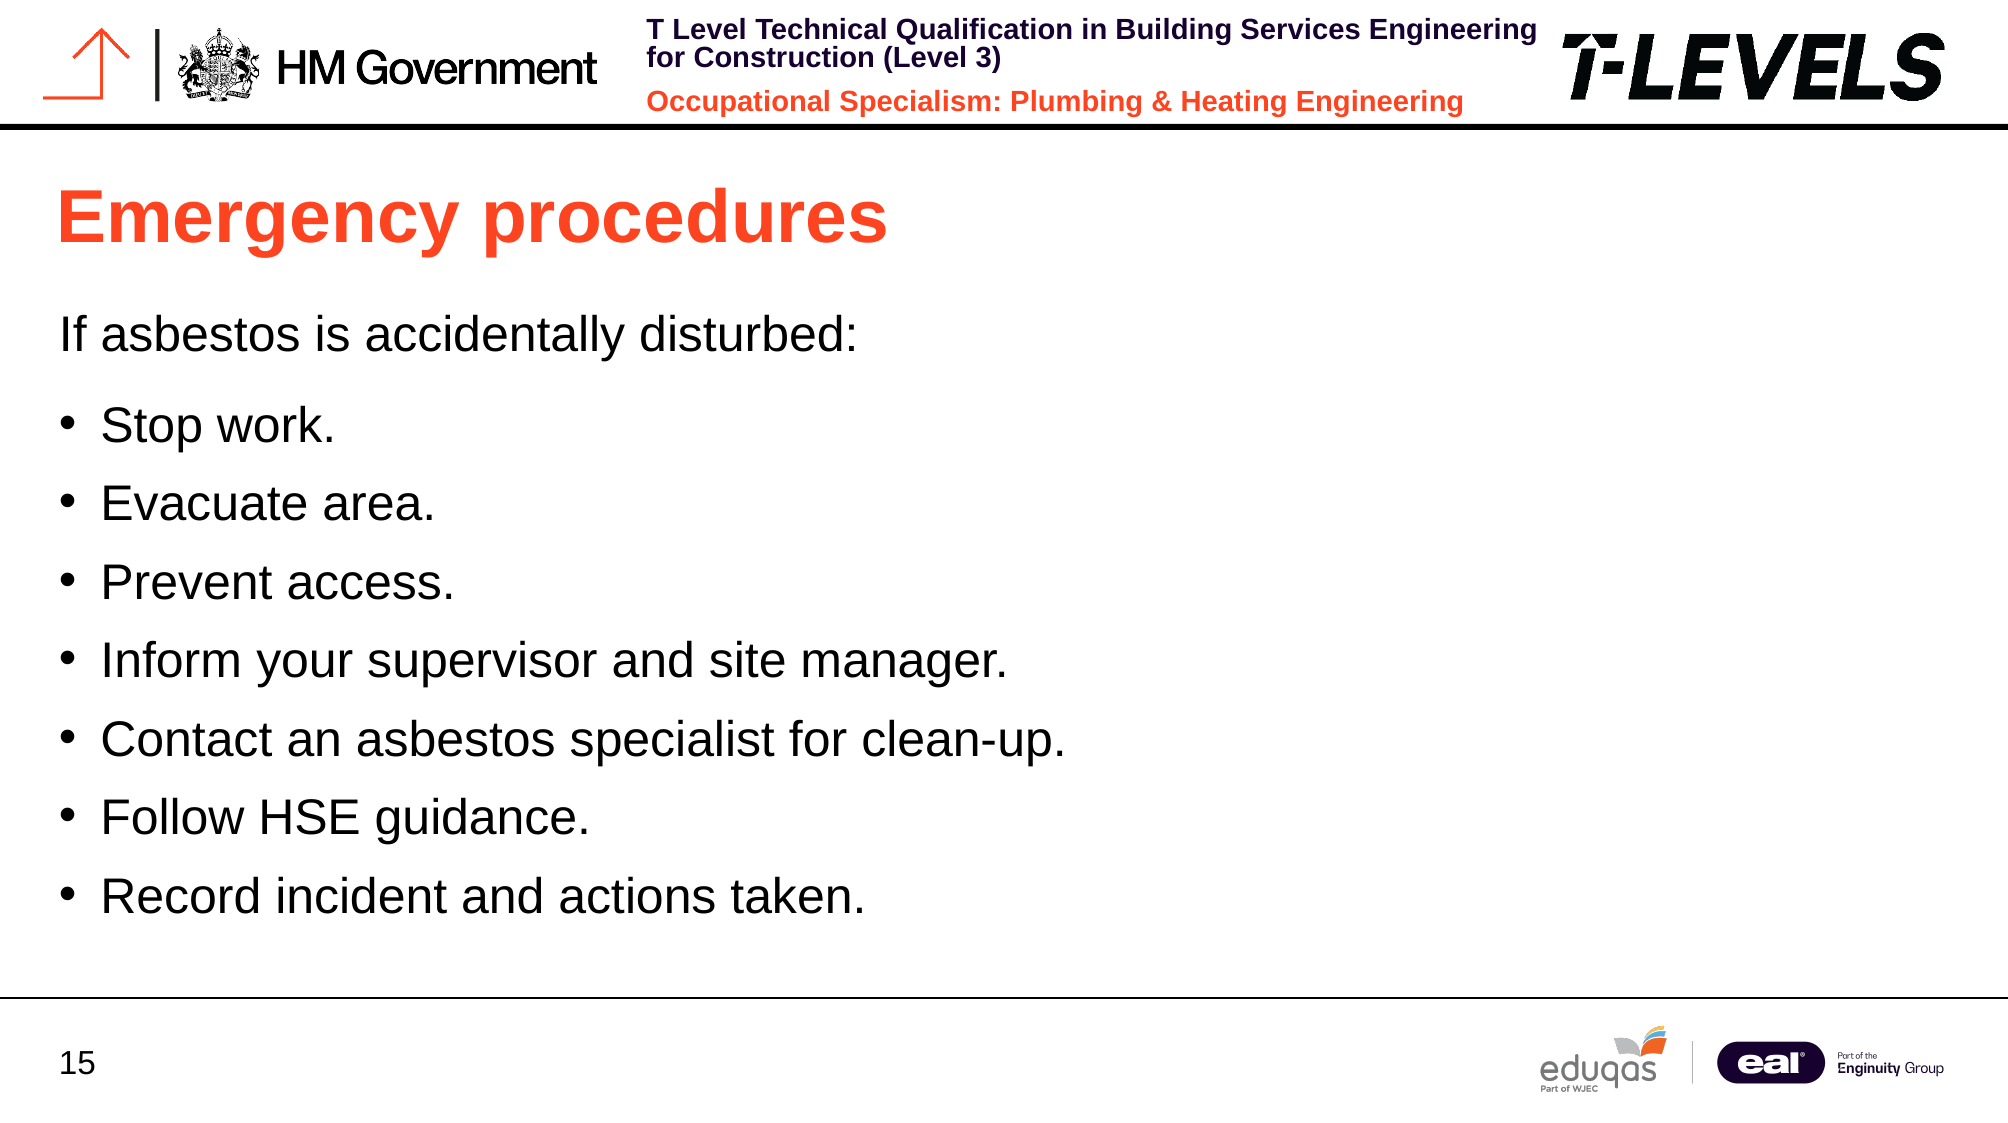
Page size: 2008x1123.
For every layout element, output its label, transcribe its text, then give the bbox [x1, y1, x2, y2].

picture [1543, 25, 1964, 108]
title Emergency procedures [41, 111, 1949, 314]
list If asbestos is accidentally disturbed: Stop work. Evacuate area. Prevent access. Inform your supervisor and site manager. Contact an asbestos specialist for clean-up. Follow HSE guidance. Record incident and actions taken. [59, 295, 1938, 975]
picture [155, 28, 597, 102]
picture [1535, 1021, 1949, 1097]
picture [38, 27, 136, 100]
